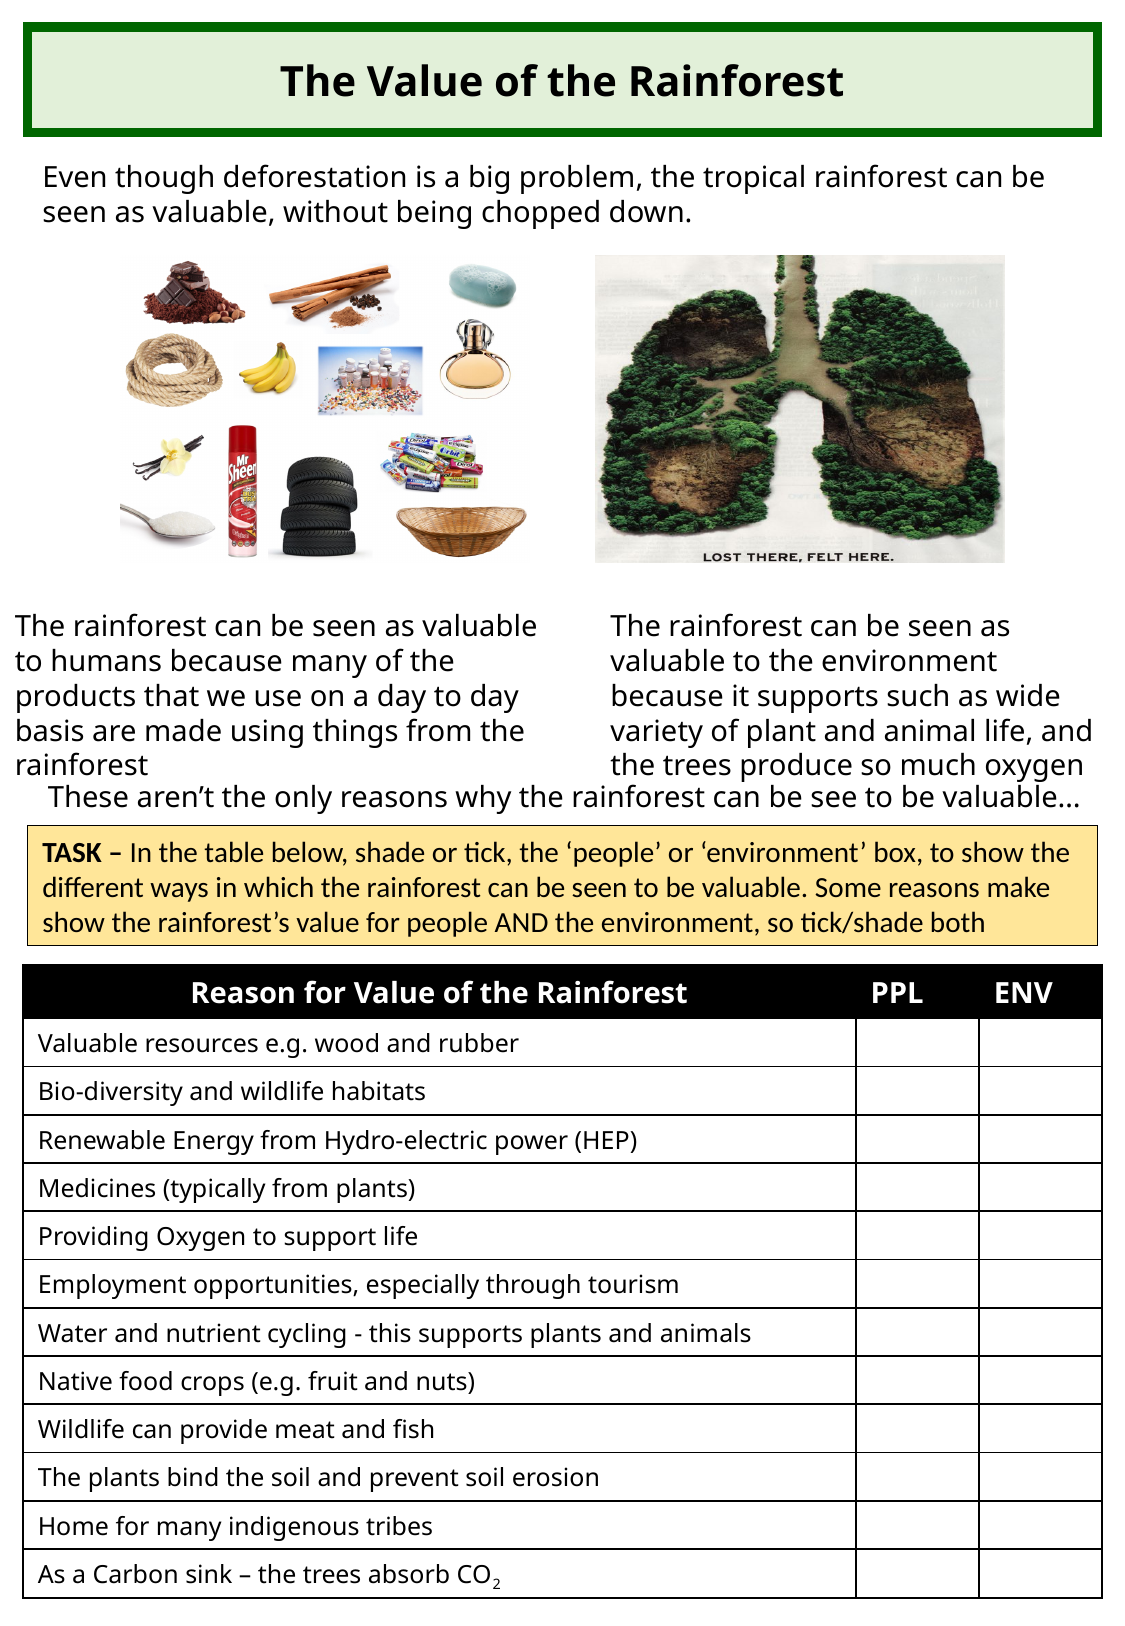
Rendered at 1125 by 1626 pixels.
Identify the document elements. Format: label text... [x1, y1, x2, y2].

picture [595, 255, 1005, 563]
table_cell [857, 1453, 978, 1500]
table_cell [980, 1116, 1101, 1162]
table_cell [857, 1164, 978, 1210]
table_cell [980, 1502, 1101, 1548]
table_cell Renewable Energy from Hydro-electric power (HEP) [24, 1116, 855, 1162]
text_box TASK – In the table below, shade or tick, the ‘people’ or ‘environment’ box, to show the different ways in which the rainforest can be seen to be valuable. Some reasons make show the rainforest’s value for people AND the environment, so tick/shade both [27, 825, 1098, 946]
table_cell [980, 1212, 1101, 1259]
table_cell [857, 1405, 978, 1452]
table_header PPL [857, 966, 978, 1017]
table_cell [980, 1260, 1101, 1307]
picture [120, 255, 530, 563]
table_cell Wildlife can provide meat and fish [24, 1405, 855, 1452]
table_cell [980, 1550, 1101, 1597]
table_cell As a Carbon sink – the trees absorb CO2 [24, 1550, 855, 1597]
text_box The rainforest can be seen as valuable to the environment because it supports such as wide variety of plant and animal life, and the trees produce so much oxygen [595, 599, 1125, 790]
table_cell [980, 1453, 1101, 1500]
table_cell [857, 1212, 978, 1259]
table_cell [980, 1067, 1101, 1114]
text_box Even though deforestation is a big problem, the tropical rainforest can be seen as valuable, without being chopped down. [27, 151, 1098, 236]
table_cell [980, 1309, 1101, 1355]
table_cell Providing Oxygen to support life [24, 1212, 855, 1259]
table_cell Valuable resources e.g. wood and rubber [24, 1019, 855, 1066]
table_cell Water and nutrient cycling - this supports plants and animals [24, 1309, 855, 1355]
table_cell [980, 1019, 1101, 1066]
table_cell Native food crops (e.g. fruit and nuts) [24, 1357, 855, 1403]
table_cell Bio-diversity and wildlife habitats [24, 1067, 855, 1114]
text_box The rainforest can be seen as valuable to humans because many of the products that we use on a day to day basis are made using things from the rainforest [0, 599, 563, 790]
table_cell [857, 1357, 978, 1403]
table_cell [980, 1164, 1101, 1210]
table_cell Home for many indigenous tribes [24, 1502, 855, 1548]
table_header ENV [980, 966, 1101, 1017]
table_cell [857, 1550, 978, 1597]
text_box The Value of the Rainforest [26, 26, 1098, 133]
table_cell [857, 1116, 978, 1162]
table_cell [857, 1067, 978, 1114]
table_cell Employment opportunities, especially through tourism [24, 1260, 855, 1307]
table_cell [980, 1357, 1101, 1403]
table_cell [857, 1309, 978, 1355]
table_cell Medicines (typically from plants) [24, 1164, 855, 1210]
table_cell [980, 1405, 1101, 1452]
table_cell [857, 1019, 978, 1066]
table_cell The plants bind the soil and prevent soil erosion [24, 1453, 855, 1500]
table_cell [857, 1260, 978, 1307]
table_header Reason for Value of the Rainforest [24, 966, 855, 1017]
text_box These aren’t the only reasons why the rainforest can be see to be valuable… [33, 771, 1098, 821]
table_cell [857, 1502, 978, 1548]
